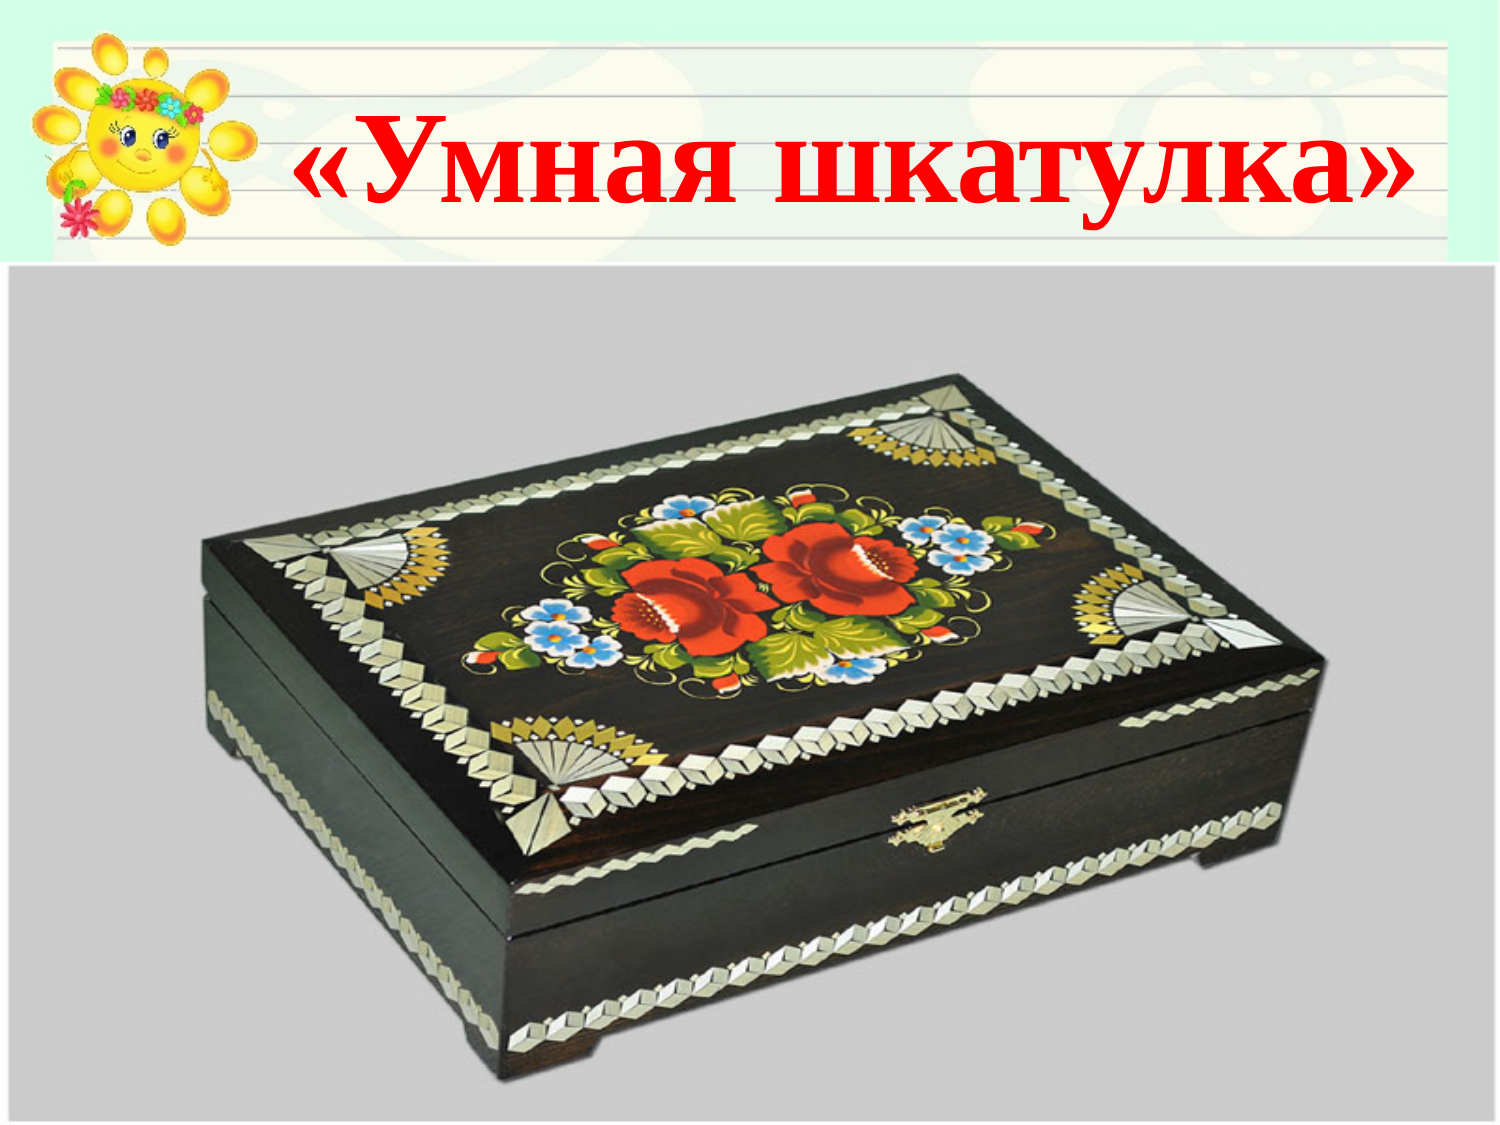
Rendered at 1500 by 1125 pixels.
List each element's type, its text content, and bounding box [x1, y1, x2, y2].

title «Умная шкатулка» [88, 45, 1459, 256]
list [0, 262, 1500, 1125]
picture [0, 0, 1500, 262]
